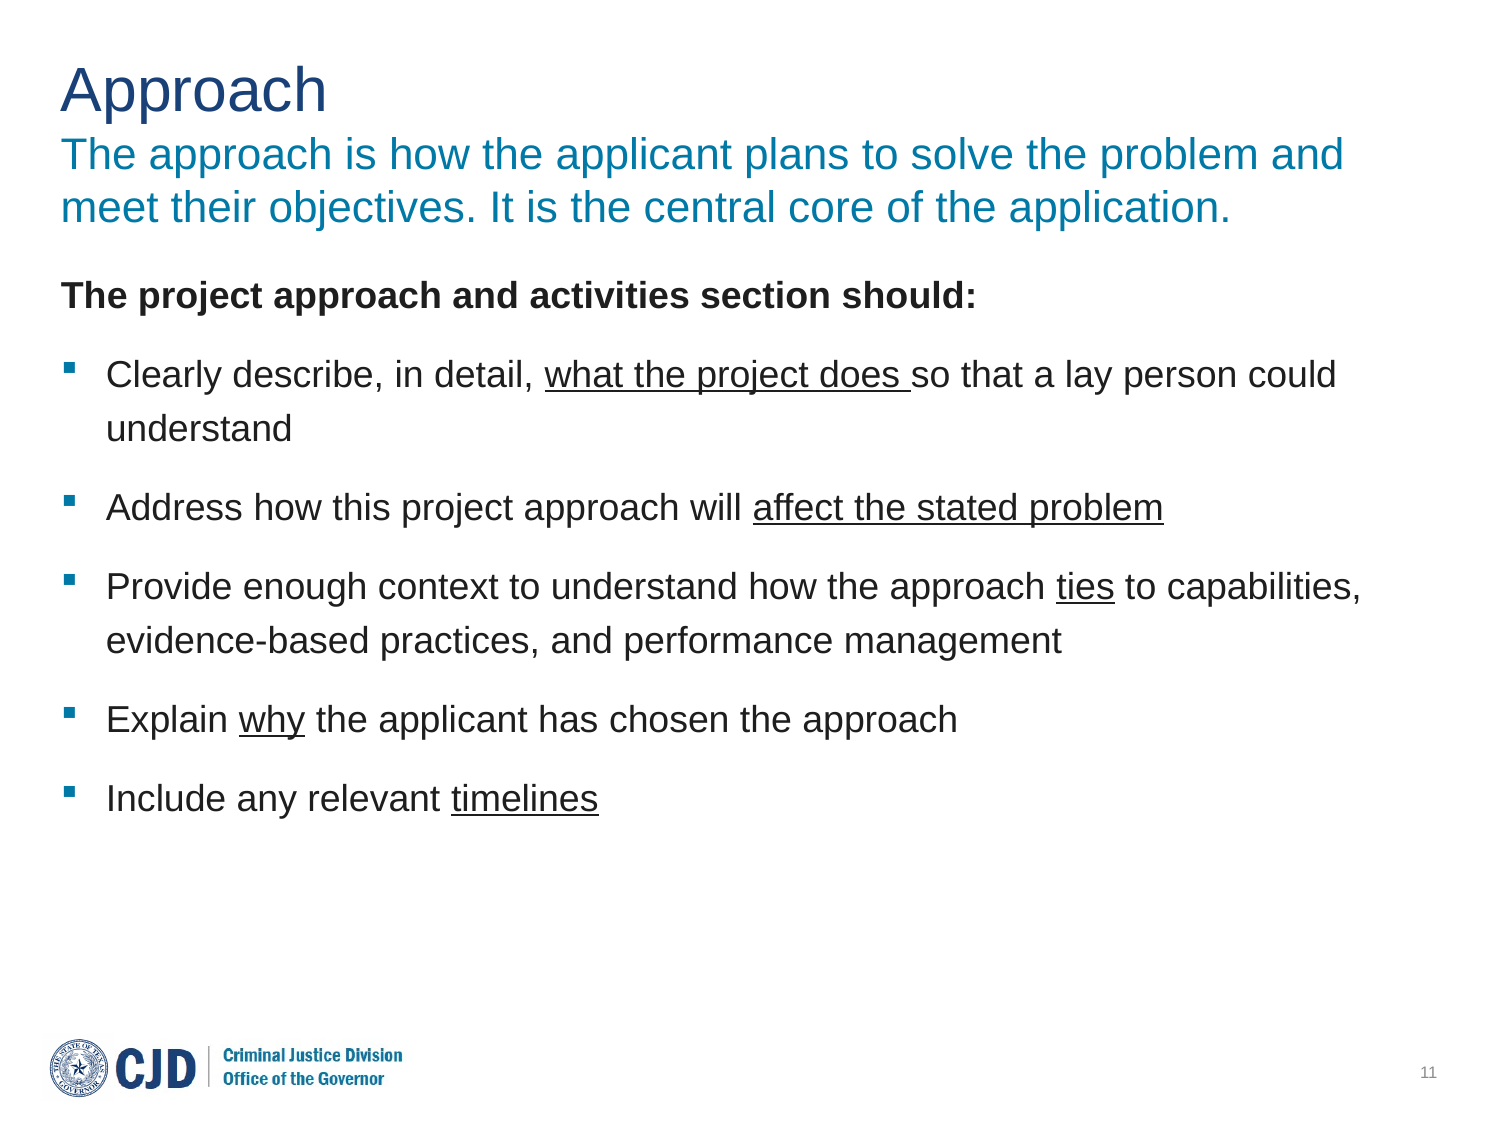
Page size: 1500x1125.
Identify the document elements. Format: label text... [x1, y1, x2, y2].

slide_number 11 [1307, 1051, 1438, 1093]
list The project approach and activities section should: Clearly describe, in detail, what the project does so that a lay person could understand Address how this project approach will affect the stated problem Provide enough context to understand how the approach ties to capabilities, evidence-based practices, and performance management Explain why the applicant has chosen the approach Include any relevant timelines [60, 262, 1437, 1063]
list The approach is how the applicant plans to solve the problem and meet their objectives. It is the central core of the application. [60, 126, 1437, 225]
title Approach [60, 48, 1437, 126]
picture [114, 1063, 420, 1097]
